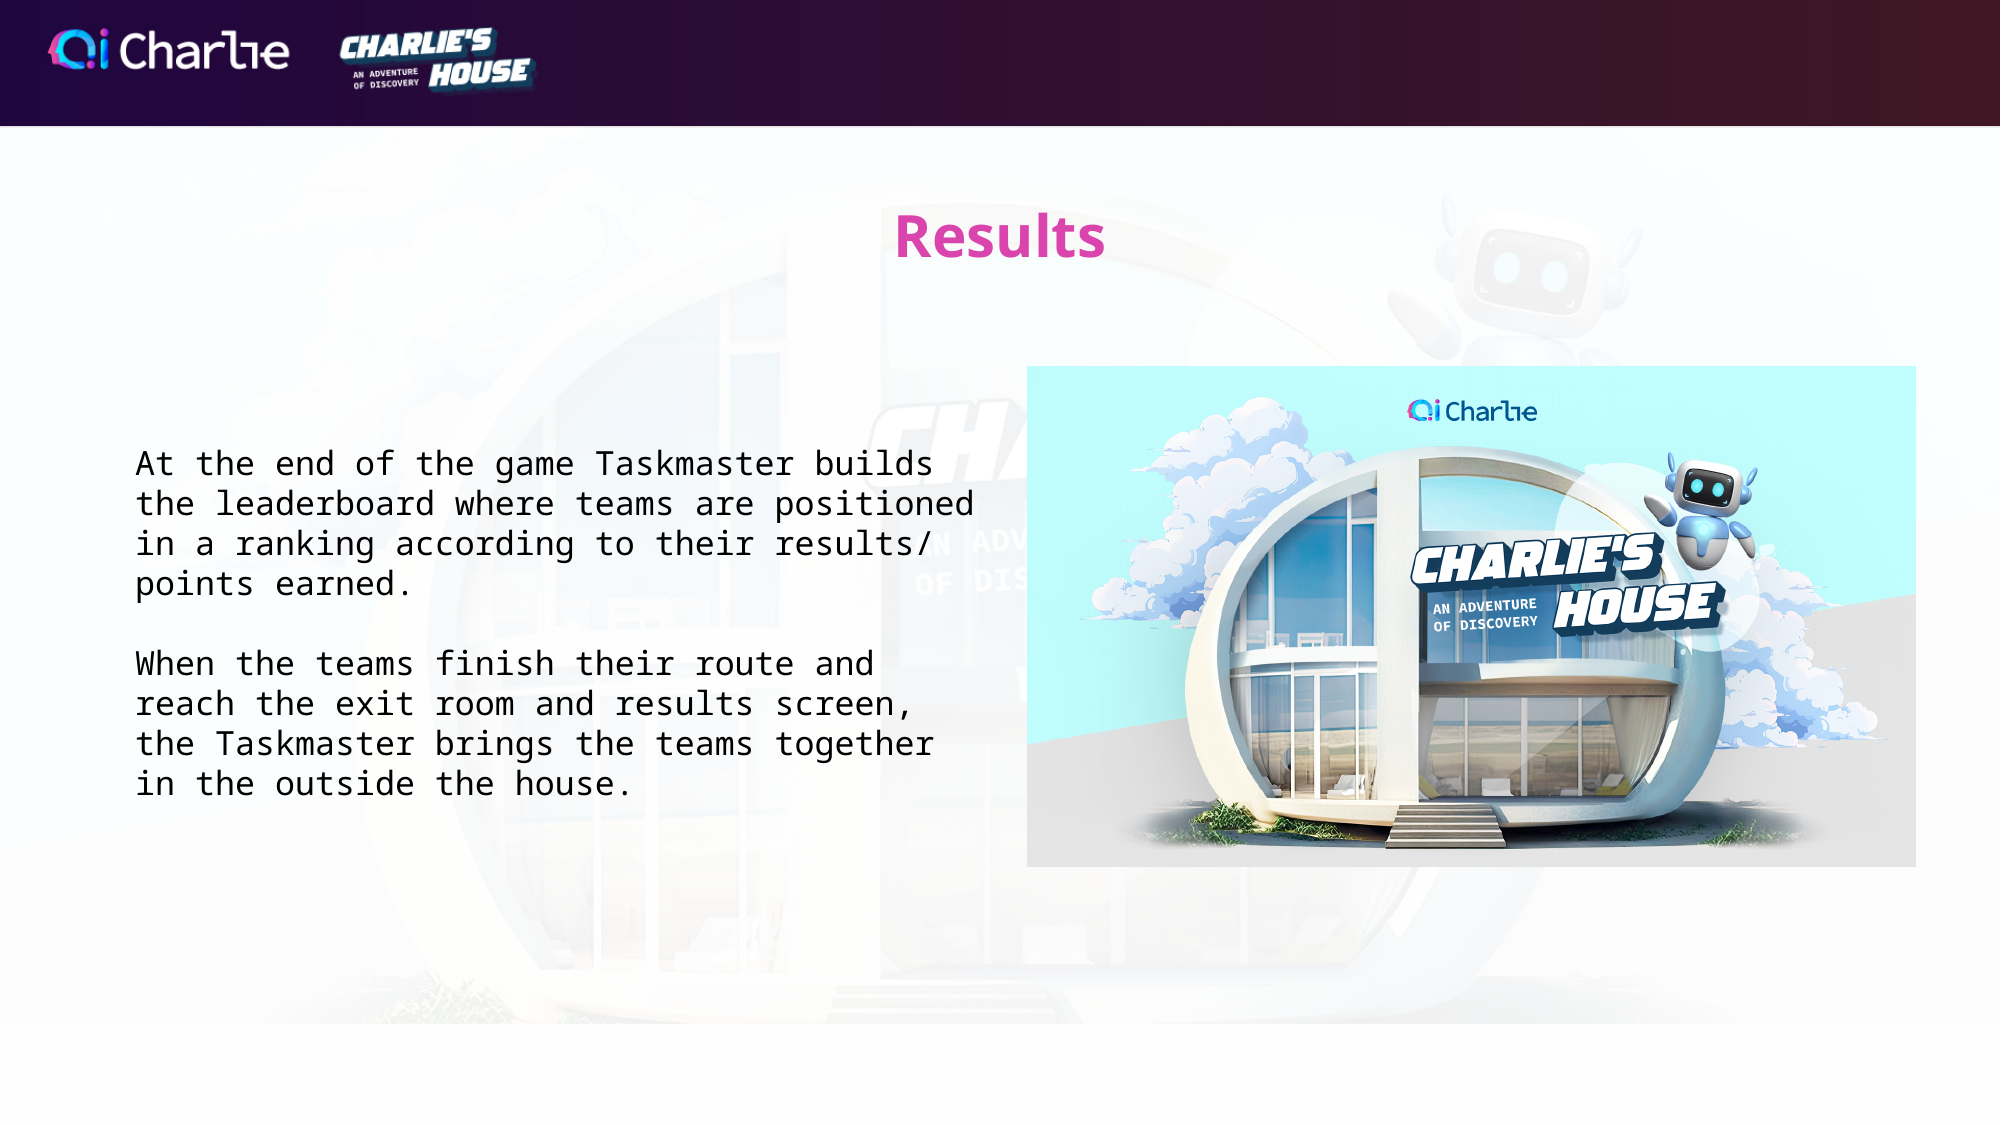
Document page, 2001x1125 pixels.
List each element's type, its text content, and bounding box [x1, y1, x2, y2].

picture [0, 0, 2000, 128]
text_box At the end of the game Taskmaster builds the leaderboard where teams are positioned in a ranking according to their results/ points earned. When the teams finish their route and reach the exit room and results screen, the Taskmaster brings the teams together in the outside the house. [32, 395, 1000, 850]
picture [1026, 366, 1917, 868]
text_box Results [0, 192, 2000, 277]
